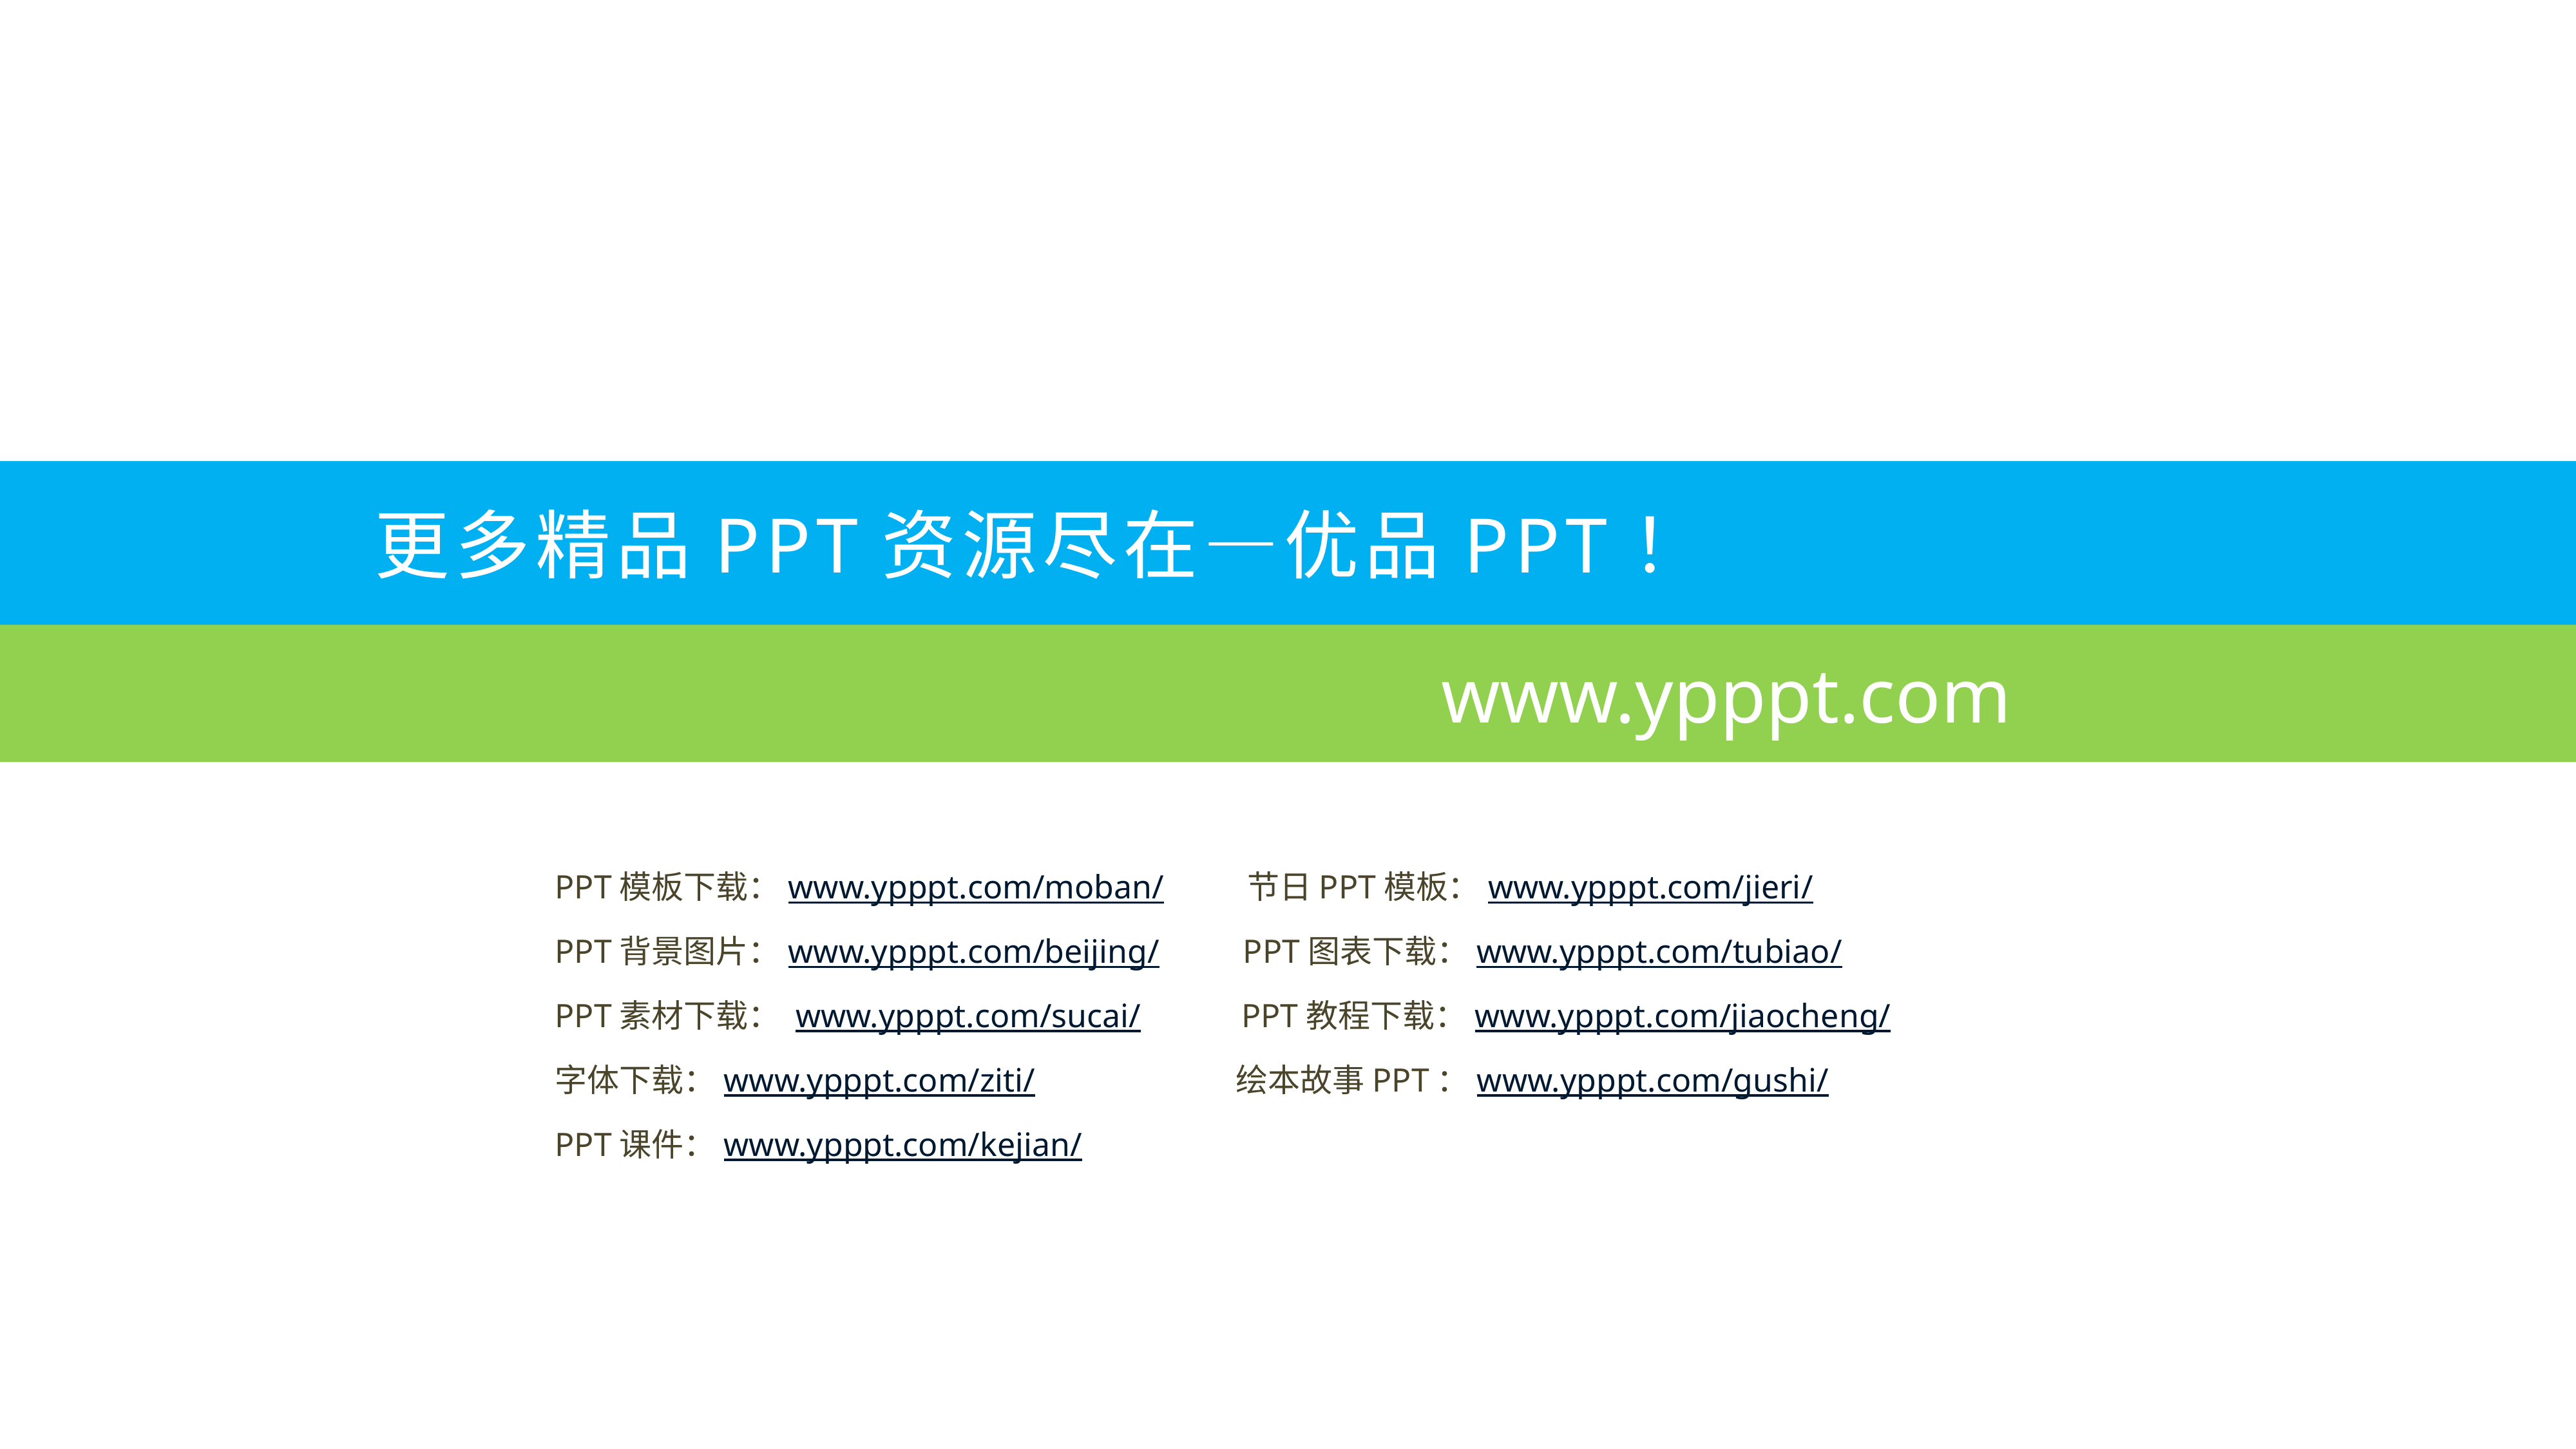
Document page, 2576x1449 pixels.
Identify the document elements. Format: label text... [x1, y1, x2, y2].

text_box 更多精品PPT资源尽在—优品PPT！ [0, 460, 2576, 625]
text_box PPT模板下载：www.ypppt.com/moban/ 节日PPT模板：www.ypppt.com/jieri/ PPT背景图片：www.ypppt.com/beijing/ PPT图表下载：www.ypppt.com/tubiao/ PPT素材下载： www.ypppt.com/sucai/ PPT教程下载：www.ypppt.com/jiaocheng/ 字体下载：www.ypppt.com/ziti/ 绘本故事PPT：www.ypppt.com/gushi/ PPT课件：www.ypppt.com/kejian/ [545, 828, 2005, 1186]
text_box www.ypppt.com [0, 625, 2576, 762]
